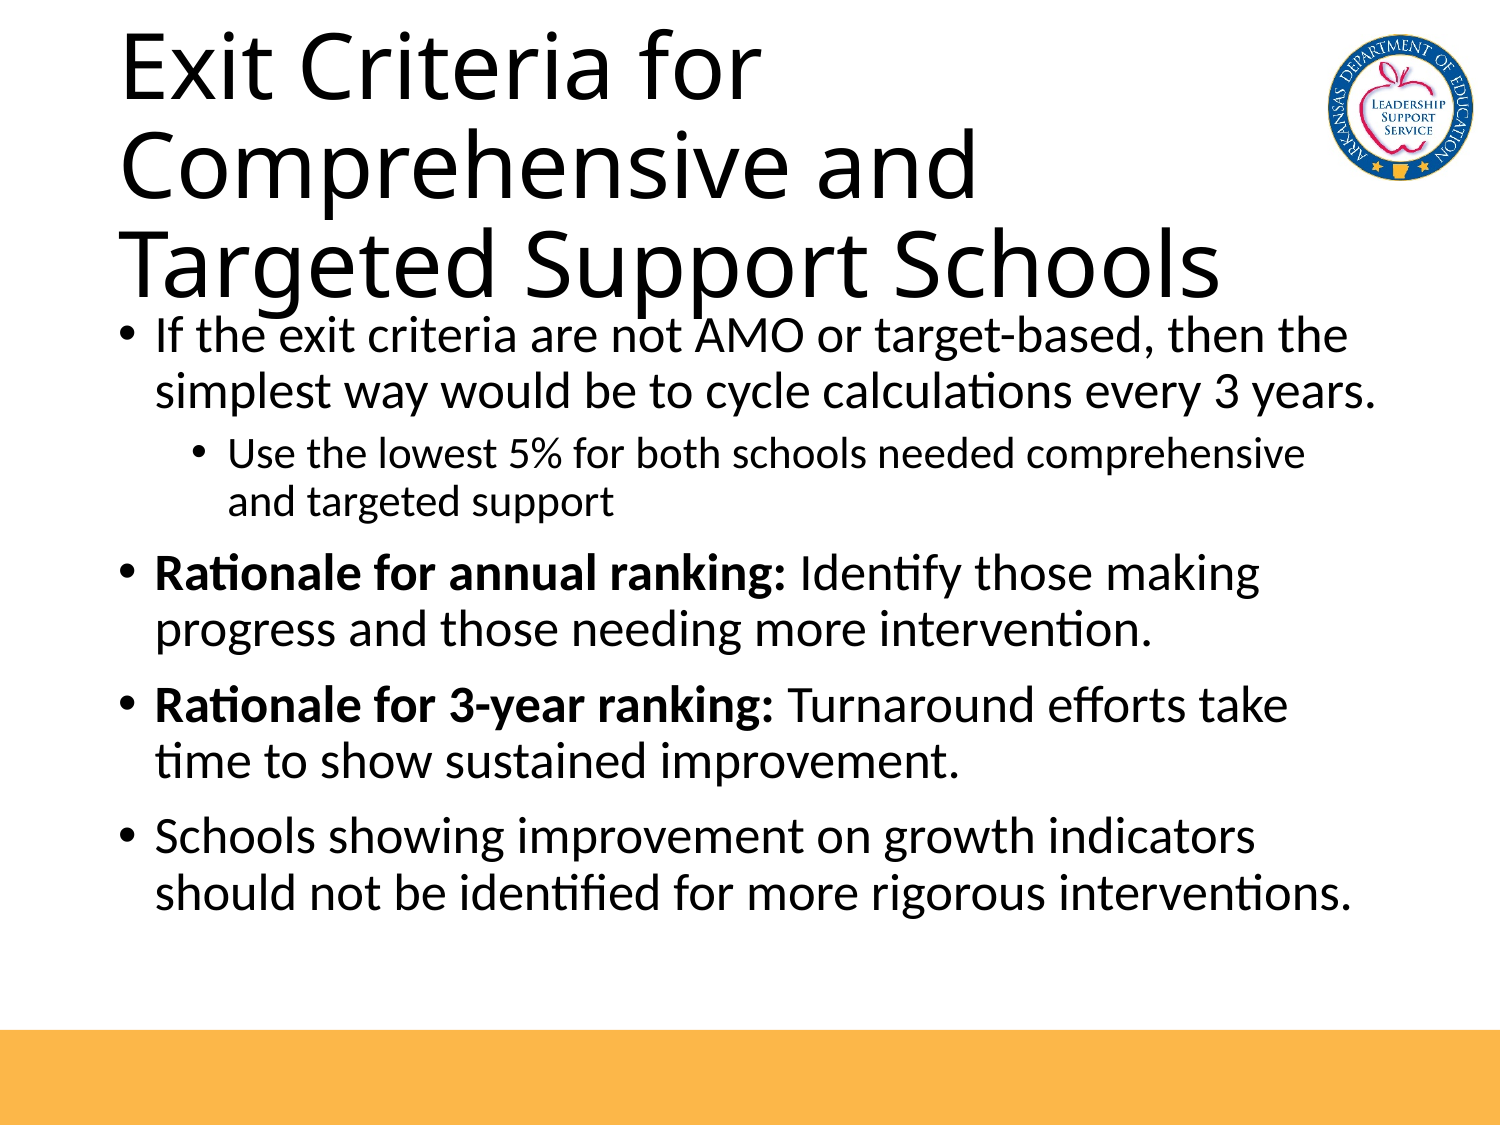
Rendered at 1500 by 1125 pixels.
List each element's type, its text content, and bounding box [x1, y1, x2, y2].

picture [1327, 34, 1478, 181]
title Exit Criteria for Comprehensive and Targeted Support Schools [103, 59, 1397, 278]
list If the exit criteria are not AMO or target-based, then the simplest way would be to cycle calculations every 3 years. Use the lowest 5% for both schools needed comprehensive and targeted support Rationale for annual ranking: Identify those making progress and those needing more intervention. Rationale for 3-year ranking: Turnaround efforts take time to show sustained improvement. Schools showing improvement on growth indicators should not be identified for more rigorous interventions. [103, 299, 1397, 1014]
